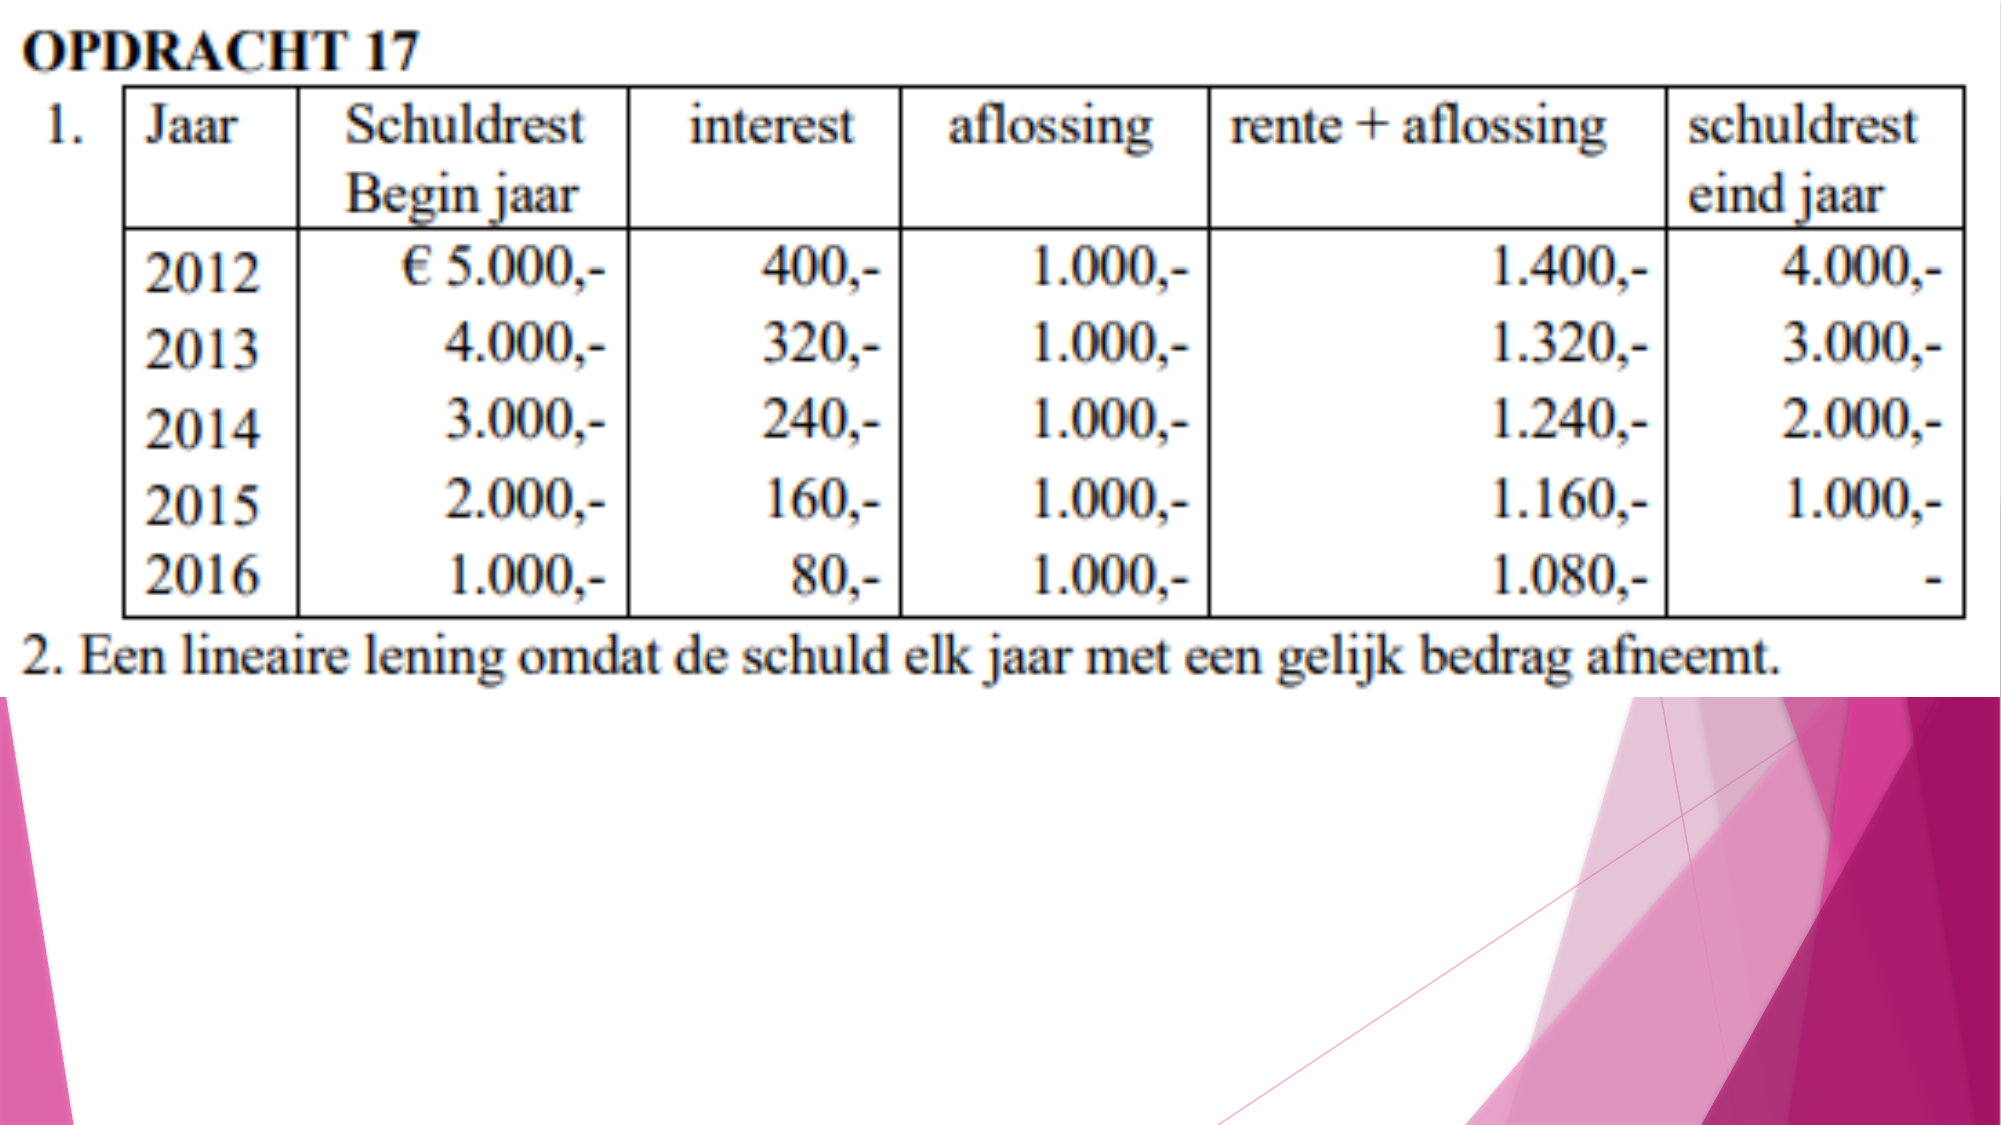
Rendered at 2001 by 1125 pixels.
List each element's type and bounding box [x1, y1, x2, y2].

picture [0, 0, 2000, 698]
